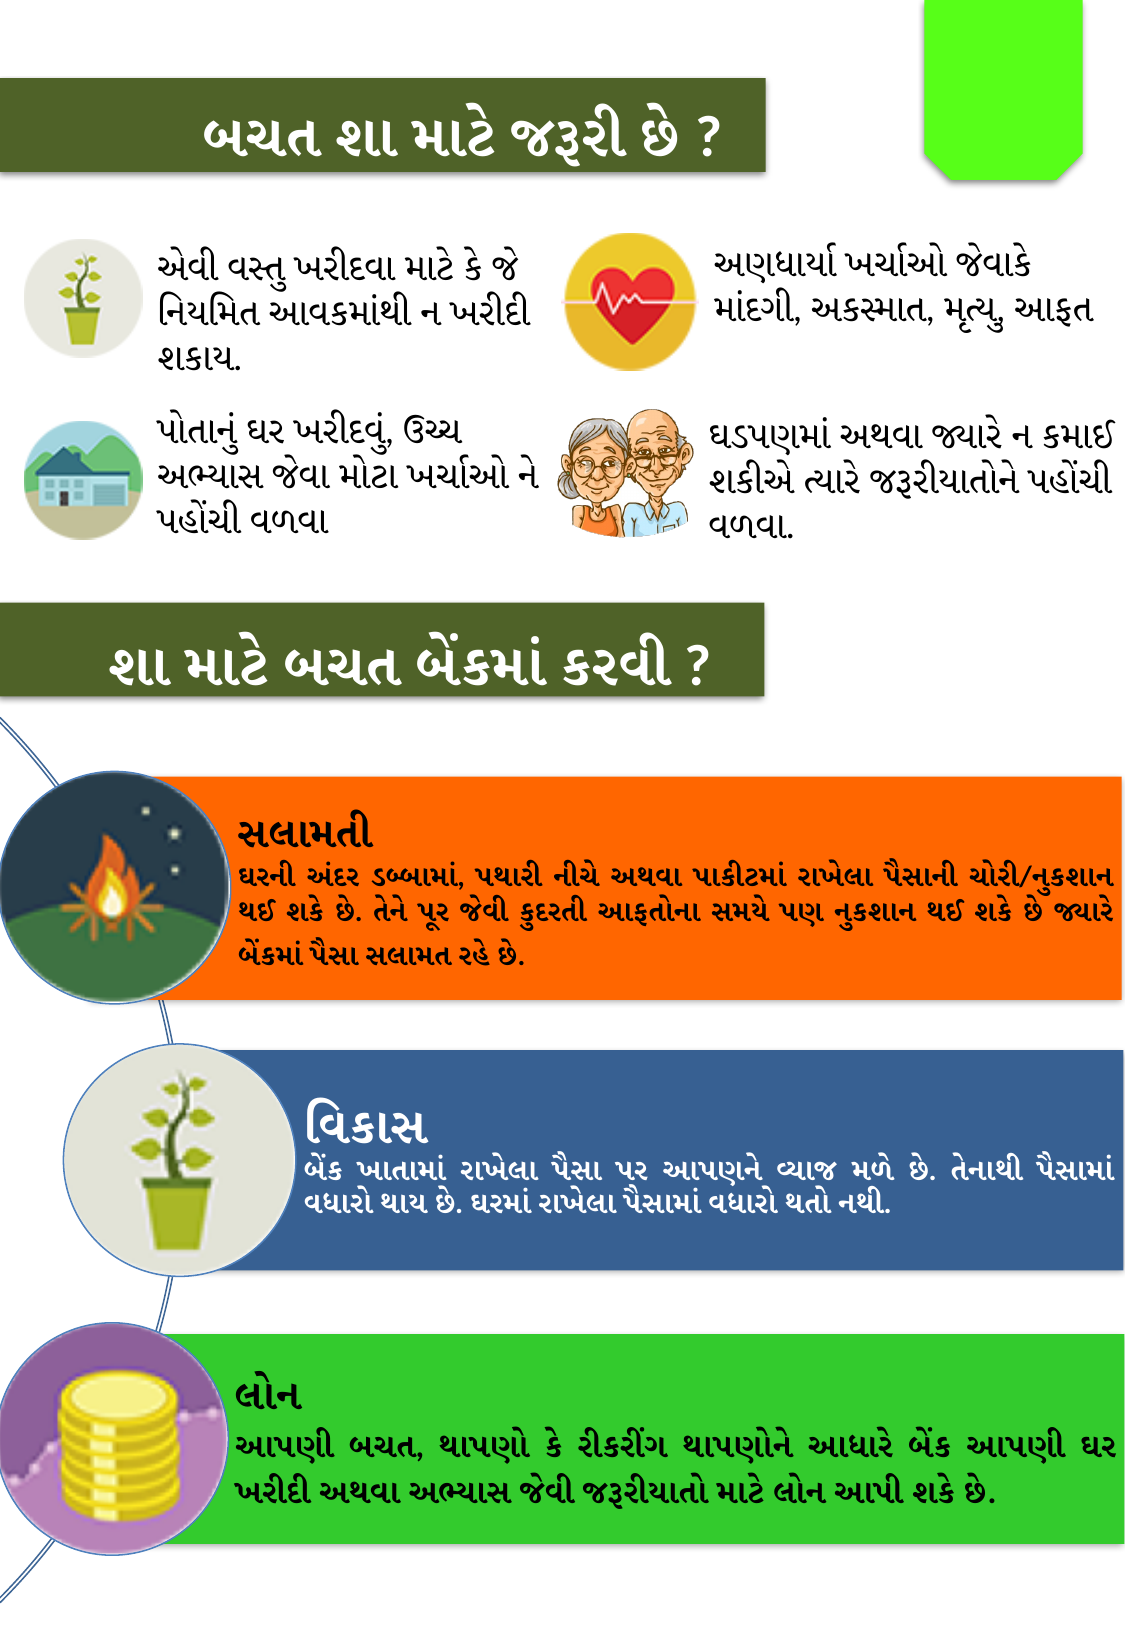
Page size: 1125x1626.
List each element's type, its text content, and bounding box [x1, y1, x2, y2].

text_box અણધાર્યા ખર્ચાઓ જેવાકે માંદગી, અકસ્માત, મૃત્યુ, આફત [698, 231, 1125, 337]
text_box [0, 602, 765, 693]
text_box એવી વસ્તુ ખરીદવા માટે કે જે નિયમિત આવકમાંથી ન ખરીદી શકાય. [142, 235, 583, 386]
text_box [0, 78, 766, 172]
text_box બચત શા માટે જરૂરી છે ? [187, 91, 738, 176]
picture [23, 239, 143, 359]
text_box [0, 694, 1125, 1625]
text_box શા માટે બચત બેંકમાં કરવી ? [93, 619, 727, 693]
text_box પોતાનું ઘર ખરીદવું, ઉચ્ચ અભ્યાસ જેવા મોટા ખર્ચાઓ ને પહોંચી વળવા [142, 398, 524, 549]
picture [525, 398, 723, 549]
text_box [924, 0, 1083, 180]
picture [561, 233, 699, 371]
picture [23, 421, 143, 541]
text_box ઘડપણમાં અથવા જ્યારે ન કમાઈ શકીએ ત્યારે જરૂરીયાતોને પહોંચી વળવા. [725, 403, 1125, 554]
